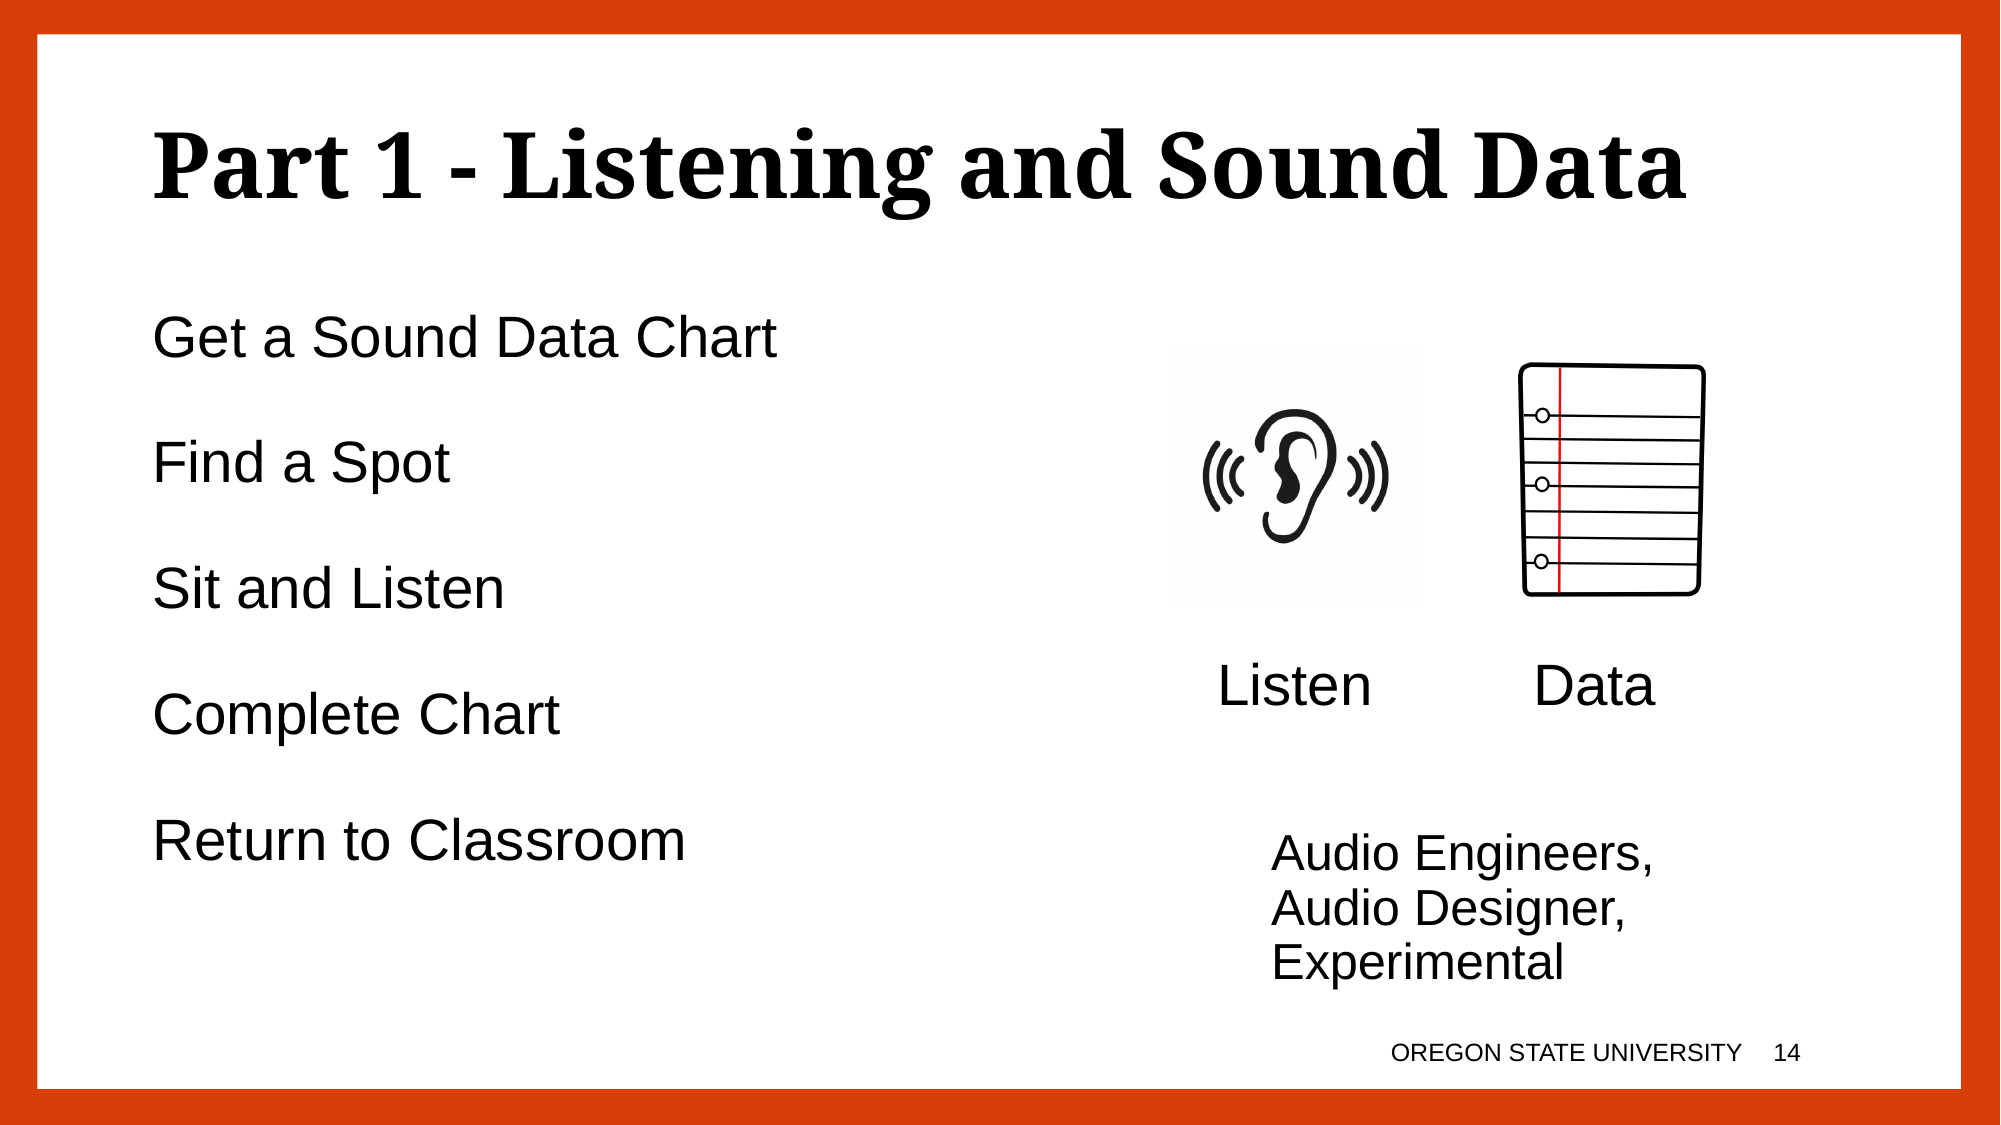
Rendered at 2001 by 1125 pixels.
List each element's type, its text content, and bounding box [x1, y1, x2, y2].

footer OREGON STATE UNIVERSITY [662, 1021, 1758, 1082]
list Get a Sound Data Chart Find a Spot Sit and Listen Complete Chart Return to Classroom [137, 299, 988, 1014]
title Part 1 - Listening and Sound Data [137, 59, 1863, 278]
picture [1517, 362, 1706, 597]
list Audio Engineers, Audio Designer, Experimental [1226, 819, 1672, 1014]
text_box Data [1518, 632, 1706, 741]
text_box Listen [1202, 632, 1390, 741]
picture [1169, 349, 1423, 603]
slide_number 13 [1758, 1021, 1863, 1082]
